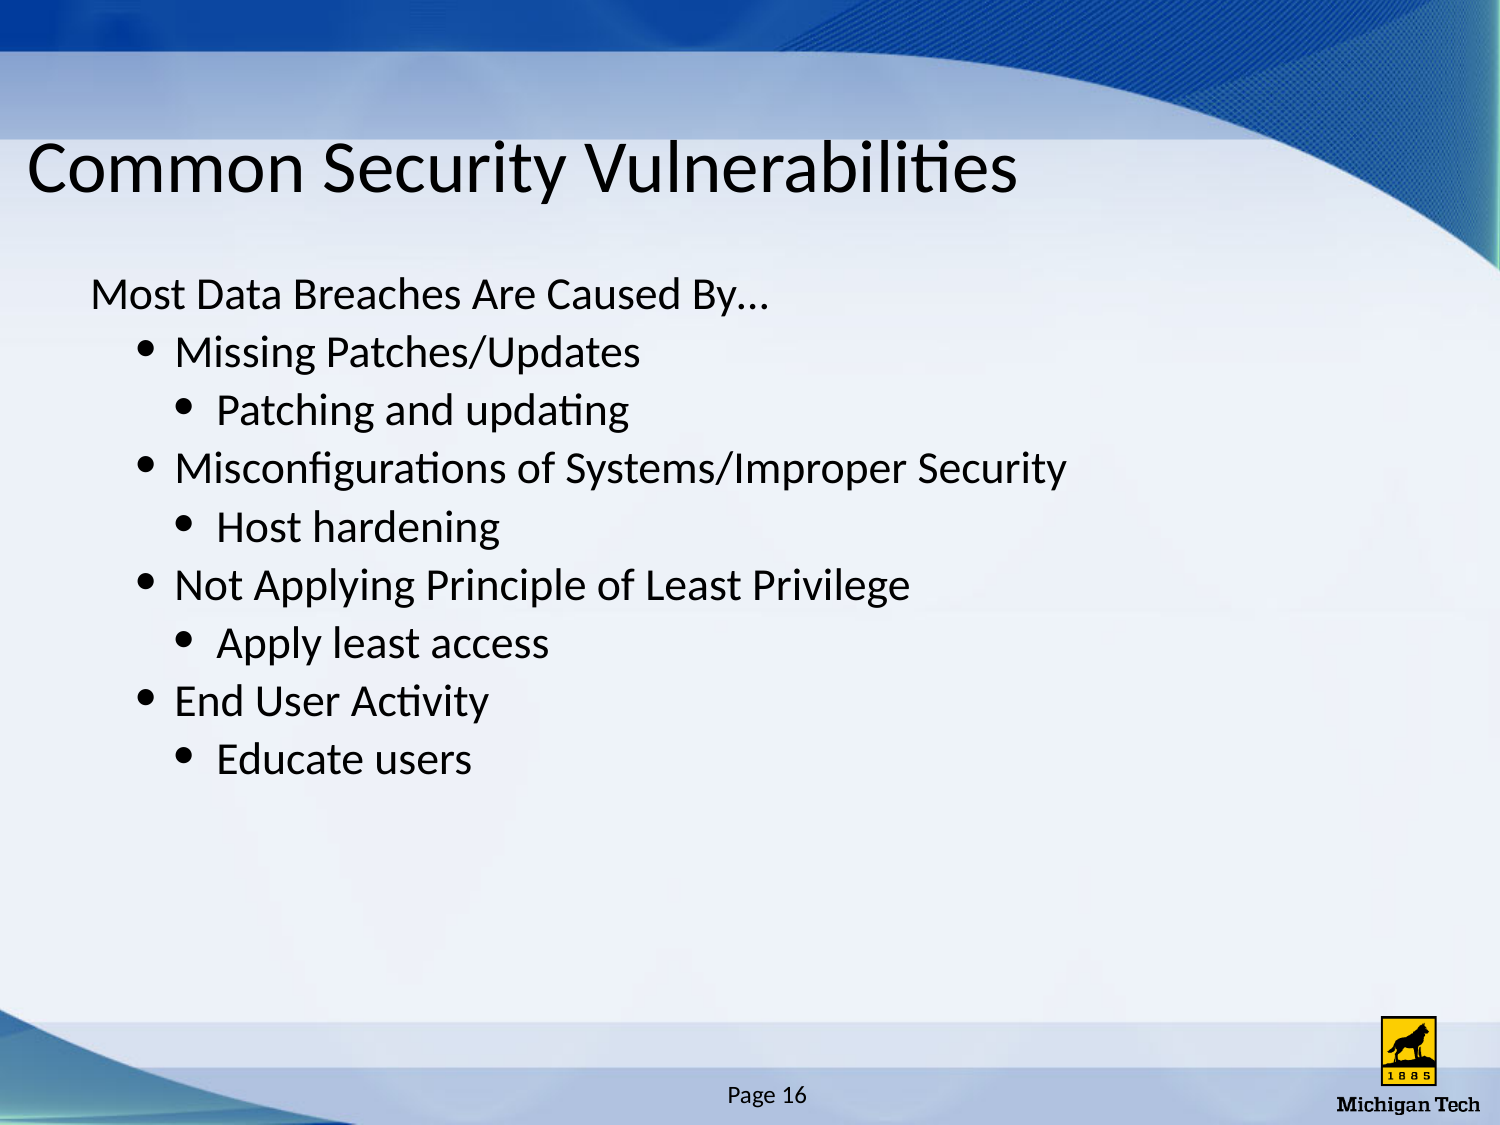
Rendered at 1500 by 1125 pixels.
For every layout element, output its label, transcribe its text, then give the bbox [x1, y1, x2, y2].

title Common Security Vulnerabilities [12, 75, 1263, 263]
picture [0, 0, 1500, 1125]
list Most Data Breaches Are Caused By… Missing Patches/Updates Patching and updating Misconfigurations of Systems/Improper Security Host hardening Not Applying Principle of Least Privilege Apply least access End User Activity Educate users [75, 262, 1425, 1063]
